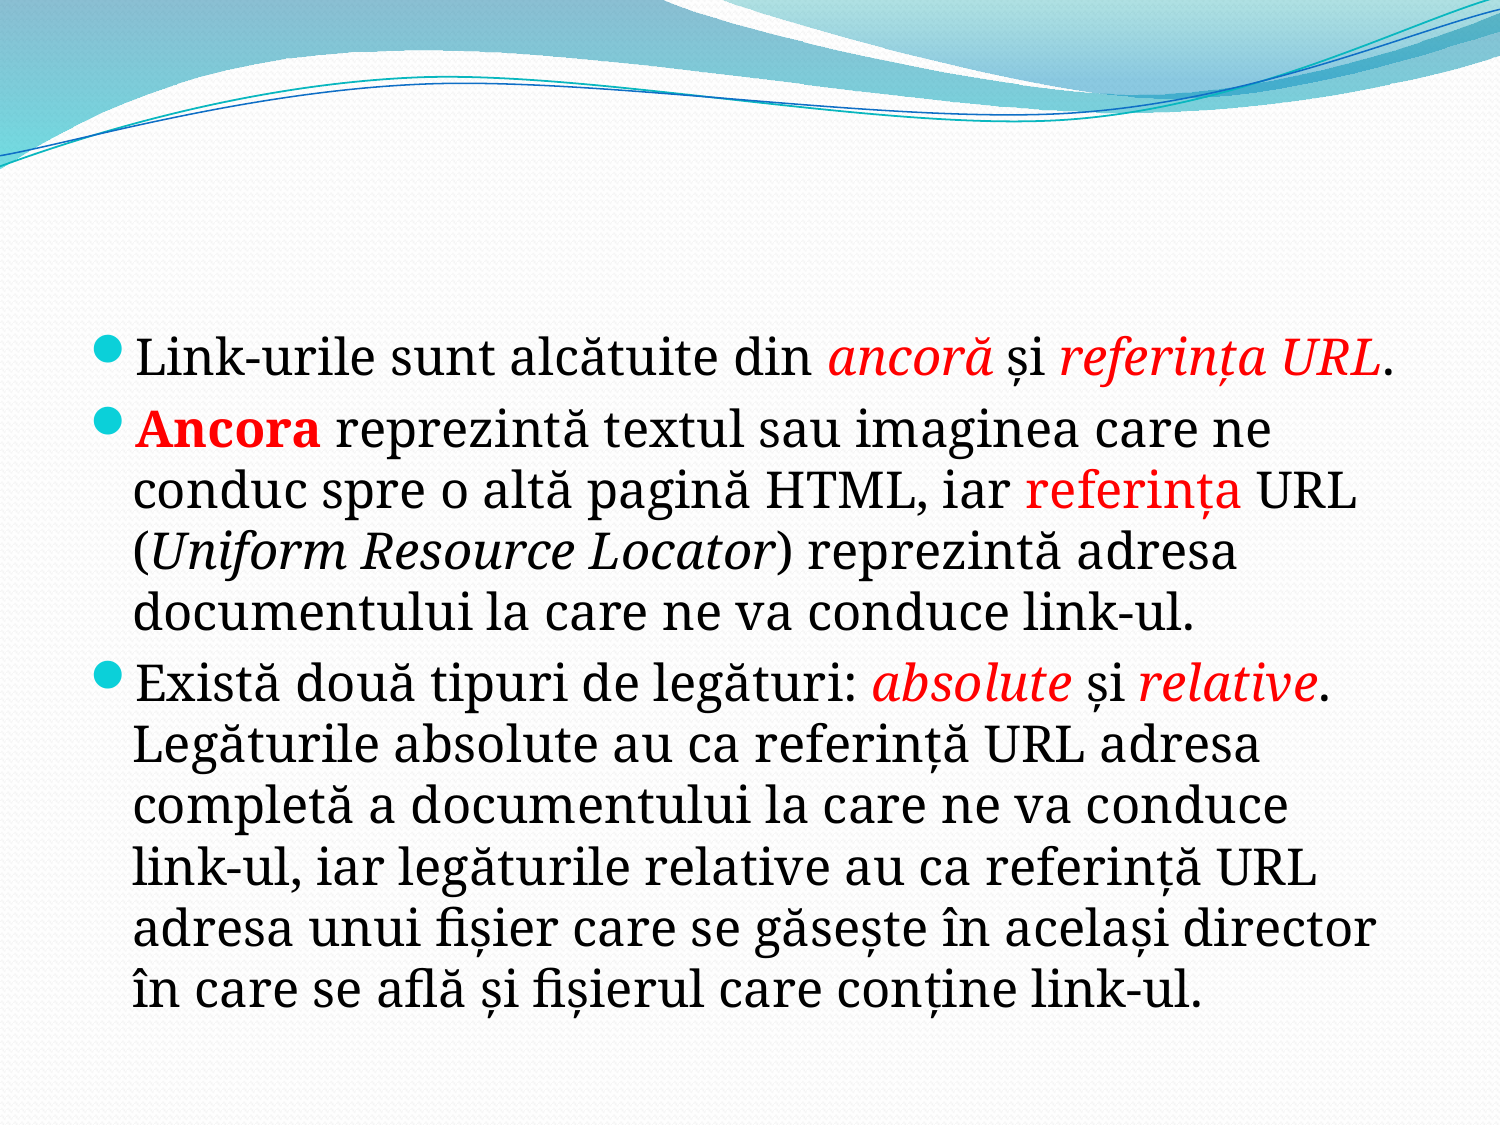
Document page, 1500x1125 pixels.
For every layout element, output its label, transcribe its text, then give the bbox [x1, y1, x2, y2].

list Link-urile sunt alcătuite din ancoră și referința URL. Ancora reprezintă textul sau imaginea care ne conduc spre o altă pagină HTML, iar referința URL (Uniform Resource Locator) reprezintă adresa documentului la care ne va conduce link-ul. Există două tipuri de legături: absolute și relative. Legăturile absolute au ca referință URL adresa completă a documentului la care ne va conduce link-ul, iar legăturile relative au ca referință URL adresa unui fișier care se găsește în același director în care se află și fișierul care conține link-ul. [75, 317, 1425, 1038]
